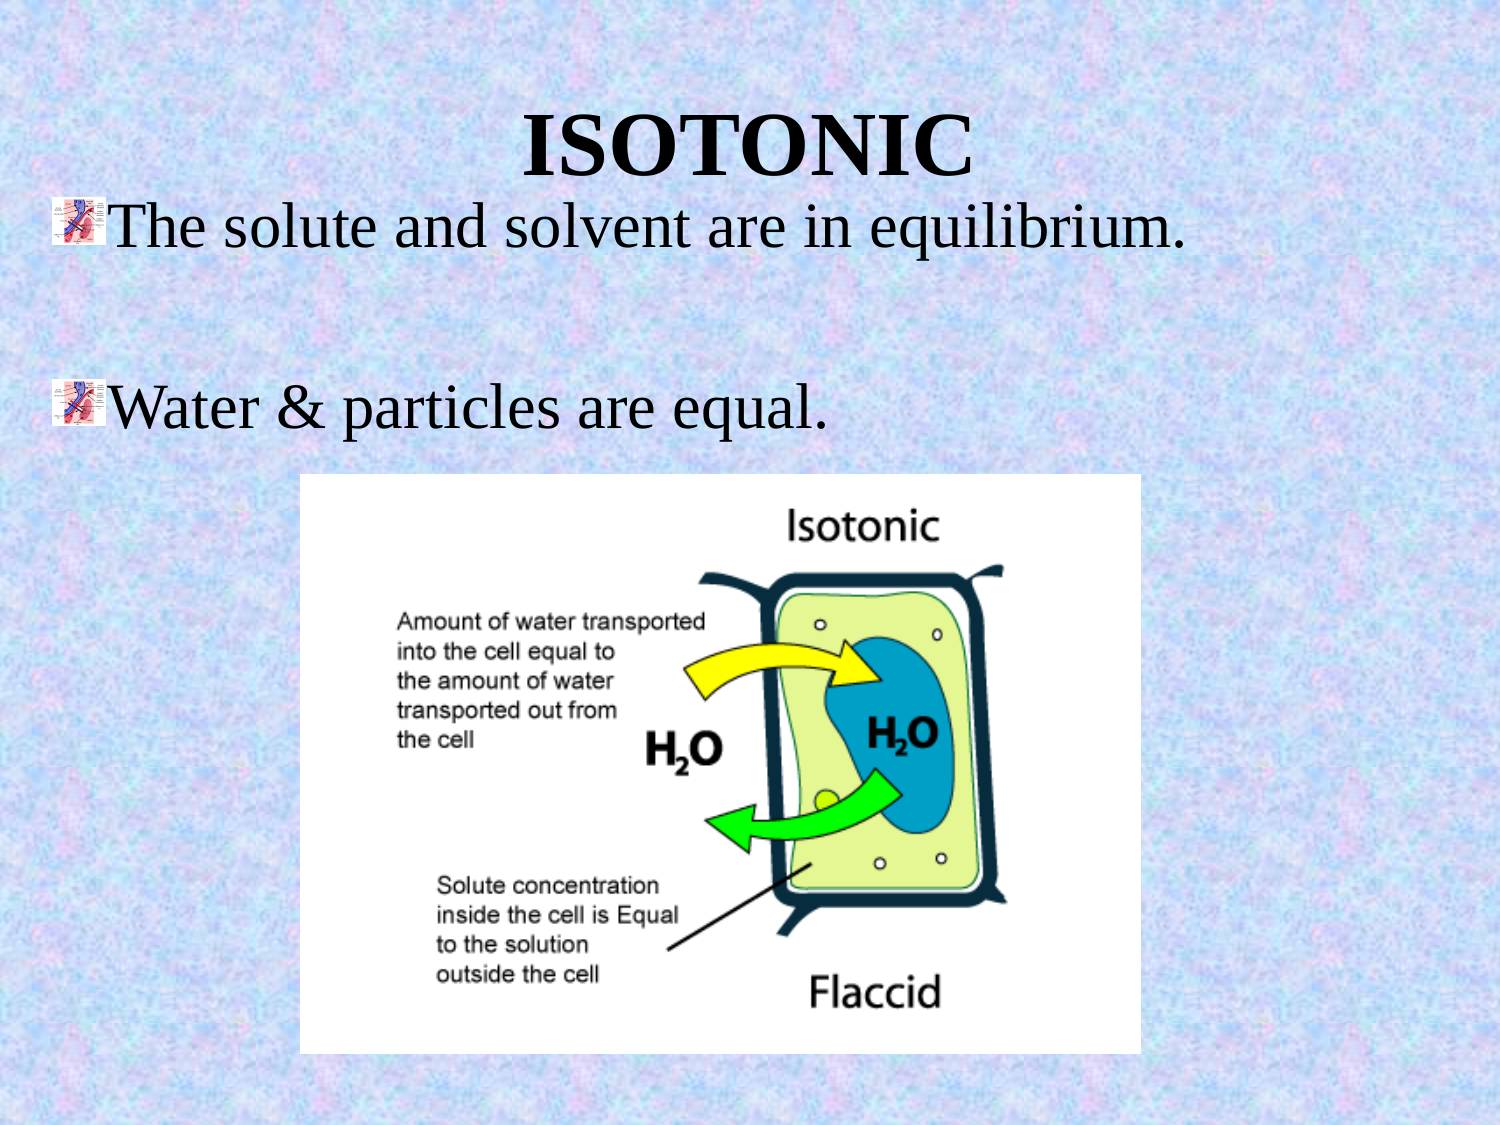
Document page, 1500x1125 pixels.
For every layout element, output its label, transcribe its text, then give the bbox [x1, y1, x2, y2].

title ISOTONIC [75, 45, 1425, 174]
picture [0, 0, 1500, 1125]
list The solute and solvent are in equilibrium. Water & particles are equal. [37, 174, 1425, 450]
